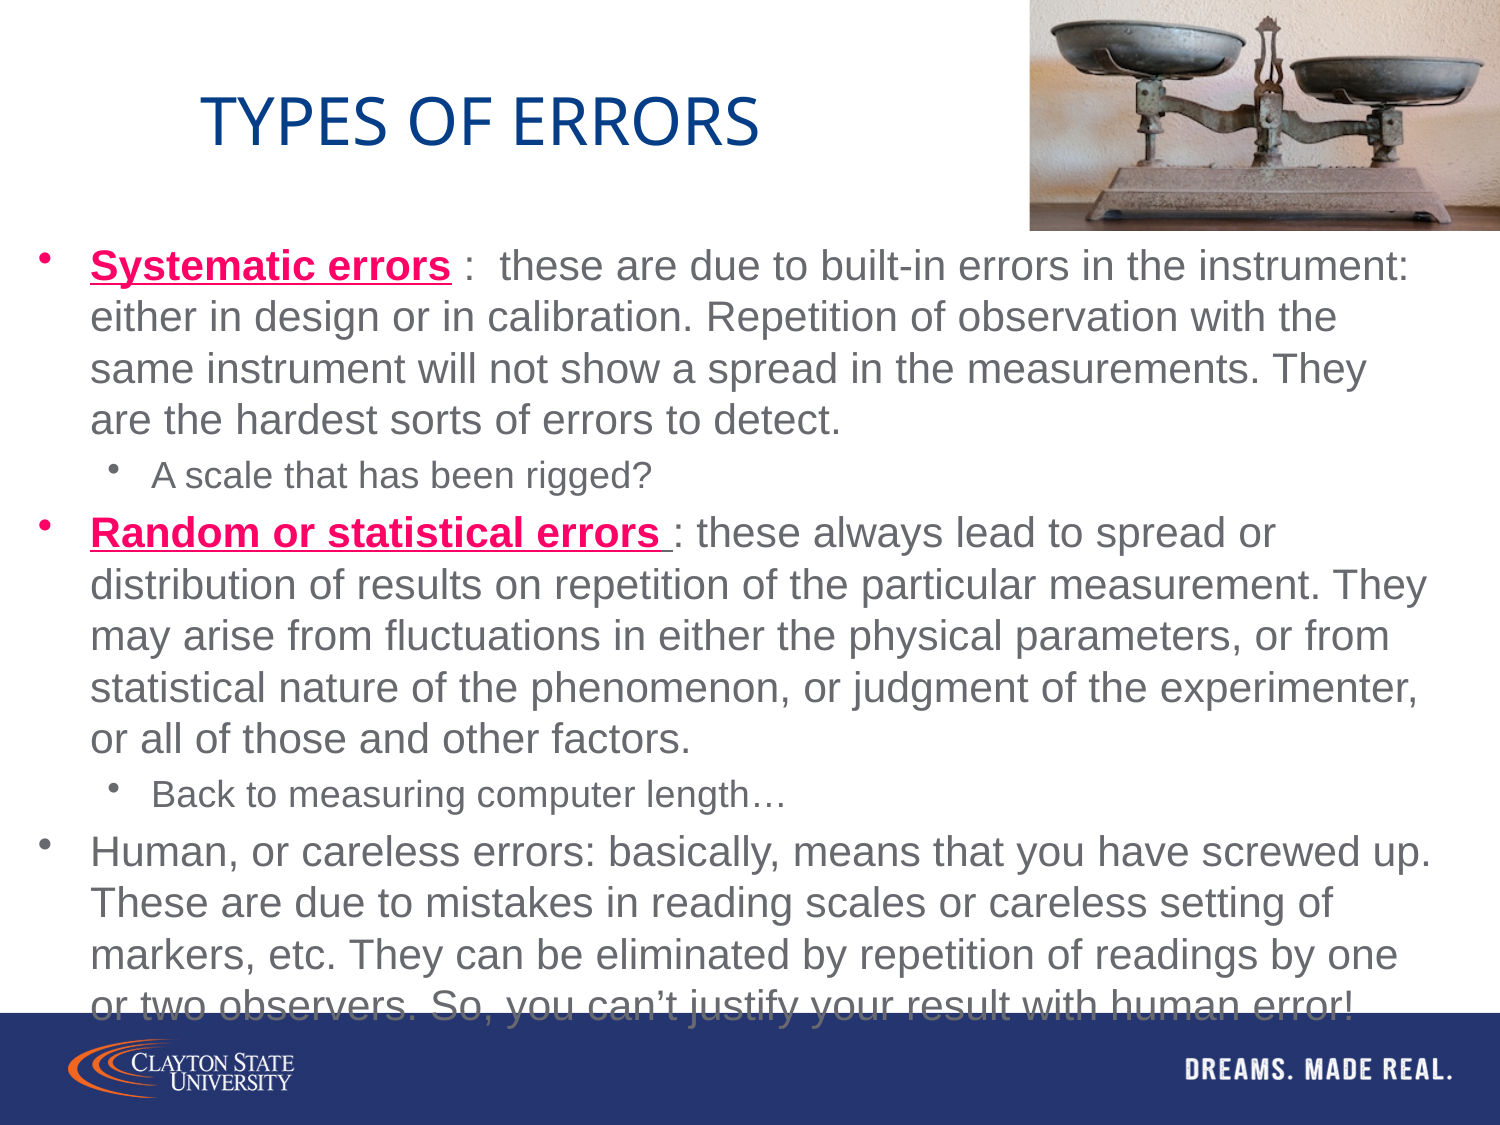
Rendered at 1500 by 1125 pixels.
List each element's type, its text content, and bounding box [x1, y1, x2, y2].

title Types of errors [93, 42, 869, 196]
picture [0, 0, 1500, 1125]
list Systematic errors : these are due to built-in errors in the instrument: either in design or in calibration. Repetition of observation with the same instrument will not show a spread in the measurements. They are the hardest sorts of errors to detect. A scale that has been rigged? Random or statistical errors : these always lead to spread or distribution of results on repetition of the particular measurement. They may arise from fluctuations in either the physical parameters, or from statistical nature of the phenomenon, or judgment of the experimenter, or all of those and other factors. Back to measuring computer length… Human, or careless errors: basically, means that you have screwed up. These are due to mistakes in reading scales or careless setting of markers, etc. They can be eliminated by repetition of readings by one or two observers. So, you can’t justify your result with human error! [22, 230, 1450, 1037]
